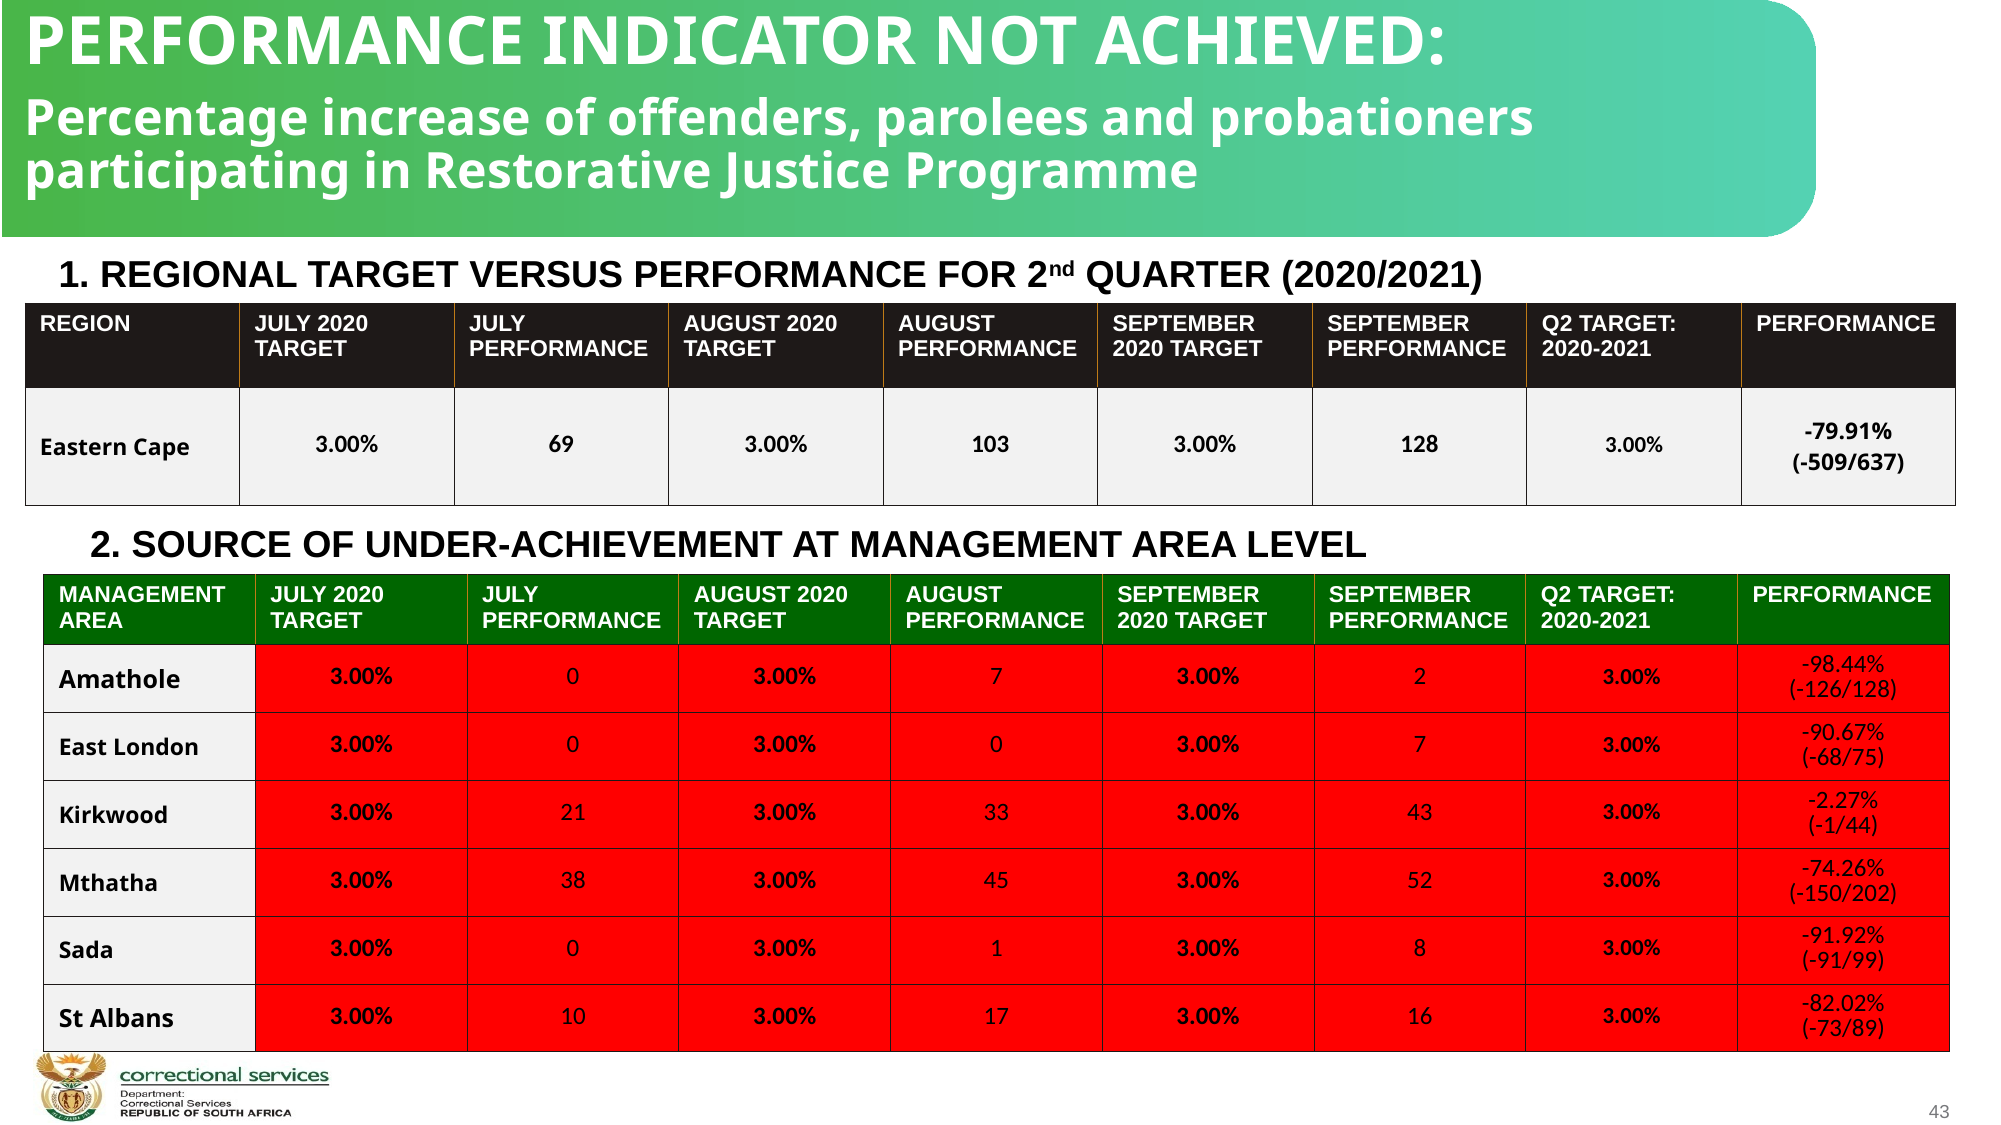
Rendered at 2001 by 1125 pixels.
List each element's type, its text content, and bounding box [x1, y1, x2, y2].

table_cell St Albans [44, 985, 255, 1051]
table_cell -90.67% (-68/75) [1738, 713, 1949, 780]
table_cell 0 [468, 713, 678, 780]
table_cell 3.00% [1526, 985, 1737, 1051]
table_cell 7 [891, 645, 1102, 712]
table_cell 52 [1315, 849, 1525, 916]
table_header SEPTEMBER 2020 TARGET [1103, 575, 1314, 644]
table_cell 0 [468, 645, 678, 712]
table_header Q2 TARGET: 2020-2021 [1527, 304, 1741, 387]
table_header SEPTEMBER PERFORMANCE [1313, 304, 1526, 387]
table_cell 3.00% [256, 713, 467, 780]
table_cell -82.02% (-73/89) [1738, 985, 1949, 1051]
table_cell 3.00% [1103, 781, 1314, 848]
table_cell 43 [1315, 781, 1525, 848]
table_cell 103 [884, 388, 1097, 505]
table_cell 7 [1315, 713, 1525, 780]
table_cell 3.00% [256, 781, 467, 848]
table_cell 10 [468, 985, 678, 1051]
table_cell 3.00% [669, 388, 883, 505]
table_cell 3.00% [679, 849, 890, 916]
table_cell 3.00% [1526, 713, 1737, 780]
table_cell Mthatha [44, 849, 255, 916]
table_cell 3.00% [679, 713, 890, 780]
table_cell 3.00% [1103, 849, 1314, 916]
table_cell 38 [468, 849, 678, 916]
table_cell 3.00% [1103, 917, 1314, 984]
table_cell 21 [468, 781, 678, 848]
table_cell Kirkwood [44, 781, 255, 848]
table_cell -91.92% (-91/99) [1738, 917, 1949, 984]
text_box [2, 0, 1816, 237]
table_cell 33 [891, 781, 1102, 848]
table_cell 3.00% [1527, 388, 1741, 505]
table_cell 0 [891, 713, 1102, 780]
table_cell 3.00% [679, 645, 890, 712]
table_header PERFORMANCE [1738, 575, 1949, 644]
table_cell East London [44, 713, 255, 780]
table_cell 1 [891, 917, 1102, 984]
table_header PERFORMANCE [1742, 304, 1955, 387]
table_cell 8 [1315, 917, 1525, 984]
table_header SEPTEMBER PERFORMANCE [1315, 575, 1525, 644]
table_cell 17 [891, 985, 1102, 1051]
table_cell 3.00% [1526, 849, 1737, 916]
table_cell 3.00% [679, 917, 890, 984]
table_cell 3.00% [1098, 388, 1312, 505]
text_box PERFORMANCE INDICATOR NOT ACHIEVED: Percentage increase of offenders, parolees and probationers participating in Restorative Justice Programme [10, 0, 1808, 86]
table_cell 3.00% [1103, 645, 1314, 712]
table_cell Amathole [44, 645, 255, 712]
table_cell 3.00% [256, 849, 467, 916]
table_cell 0 [468, 917, 678, 984]
table_cell Eastern Cape [26, 388, 239, 505]
table_header Q2 TARGET: 2020-2021 [1526, 575, 1737, 644]
table_cell 3.00% [240, 388, 454, 505]
table_cell -2.27% (-1/44) [1738, 781, 1949, 848]
table_header AUGUST 2020 TARGET [669, 304, 883, 387]
table_cell Sada [44, 917, 255, 984]
table_cell 3.00% [1103, 985, 1314, 1051]
table_header AUGUST PERFORMANCE [891, 575, 1102, 644]
table_cell 3.00% [679, 781, 890, 848]
table_header JULY PERFORMANCE [455, 304, 668, 387]
table_cell -74.26% (-150/202) [1738, 849, 1949, 916]
table_cell 16 [1315, 985, 1525, 1051]
table_header REGION [26, 304, 239, 387]
table_cell 3.00% [679, 985, 890, 1051]
table_cell 3.00% [1526, 917, 1737, 984]
table_cell 45 [891, 849, 1102, 916]
picture [33, 1049, 332, 1123]
table_header JULY PERFORMANCE [468, 575, 678, 644]
text_box 2. SOURCE OF UNDER-ACHIEVEMENT AT MANAGEMENT AREA LEVEL [43, 512, 1544, 573]
table_cell -98.44% (-126/128) [1738, 645, 1949, 712]
table_header JULY 2020 TARGET [240, 304, 454, 387]
text_box 1. REGIONAL TARGET VERSUS PERFORMANCE FOR 2nd QUARTER (2020/2021) [43, 242, 1509, 303]
table_header AUGUST 2020 TARGET [679, 575, 890, 644]
table_cell 3.00% [1526, 781, 1737, 848]
table_cell 3.00% [1526, 645, 1737, 712]
table_cell 3.00% [256, 645, 467, 712]
table_cell 128 [1313, 388, 1526, 505]
table_header JULY 2020 TARGET [256, 575, 467, 644]
table_cell 2 [1315, 645, 1525, 712]
table_header MANAGEMENT AREA [44, 575, 255, 644]
table_cell 3.00% [1103, 713, 1314, 780]
table_cell 3.00% [256, 917, 467, 984]
table_cell 69 [455, 388, 668, 505]
table_cell -79.91% (-509/637) [1742, 388, 1955, 505]
table_header AUGUST PERFORMANCE [884, 304, 1097, 387]
table_cell 3.00% [256, 985, 467, 1051]
table_header SEPTEMBER 2020 TARGET [1098, 304, 1312, 387]
